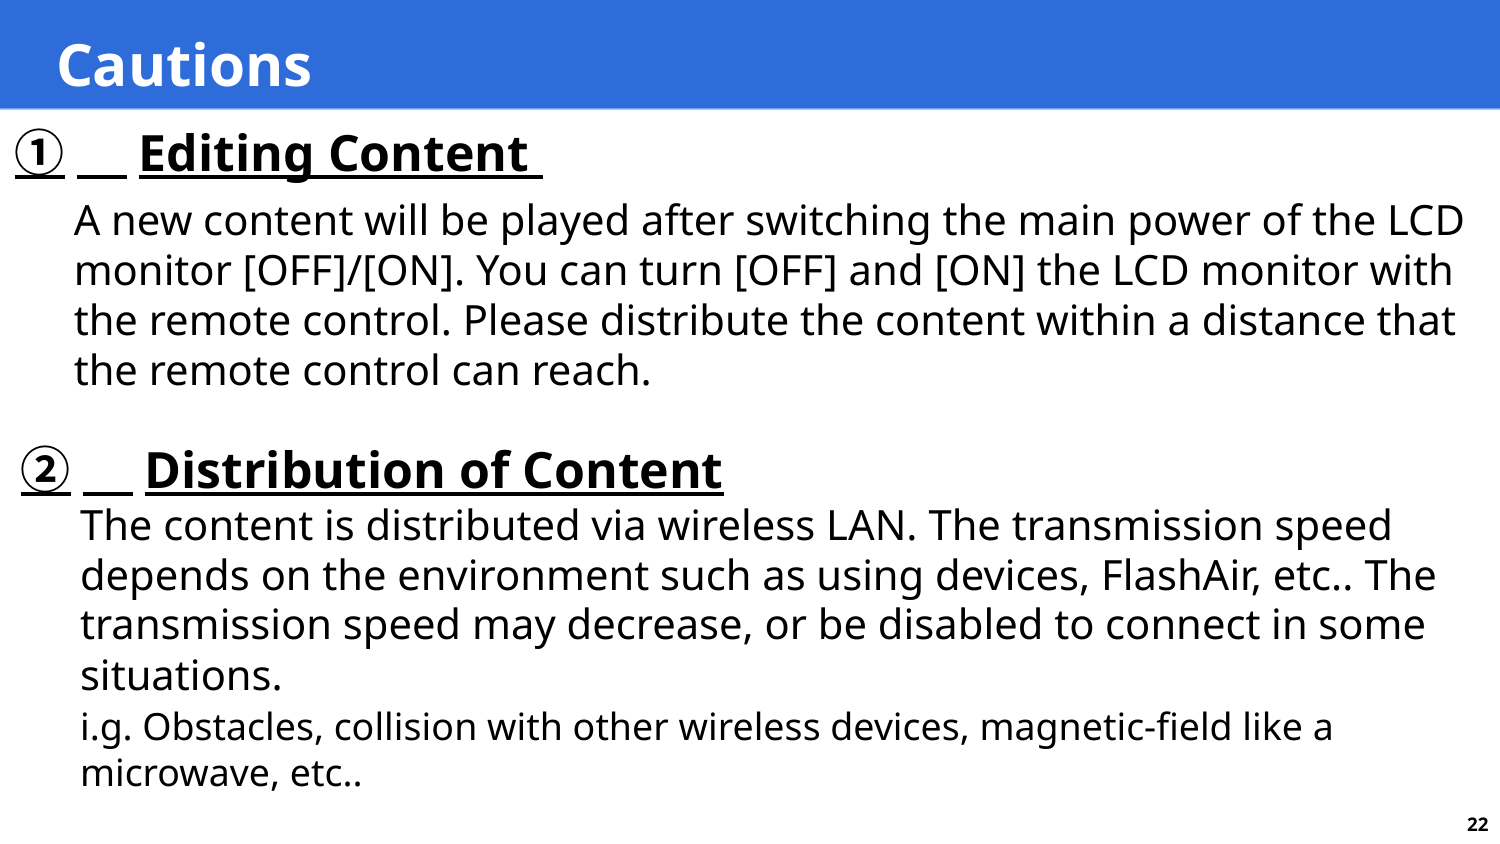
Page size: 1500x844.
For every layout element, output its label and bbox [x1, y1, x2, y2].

text_box [0, 0, 1500, 844]
